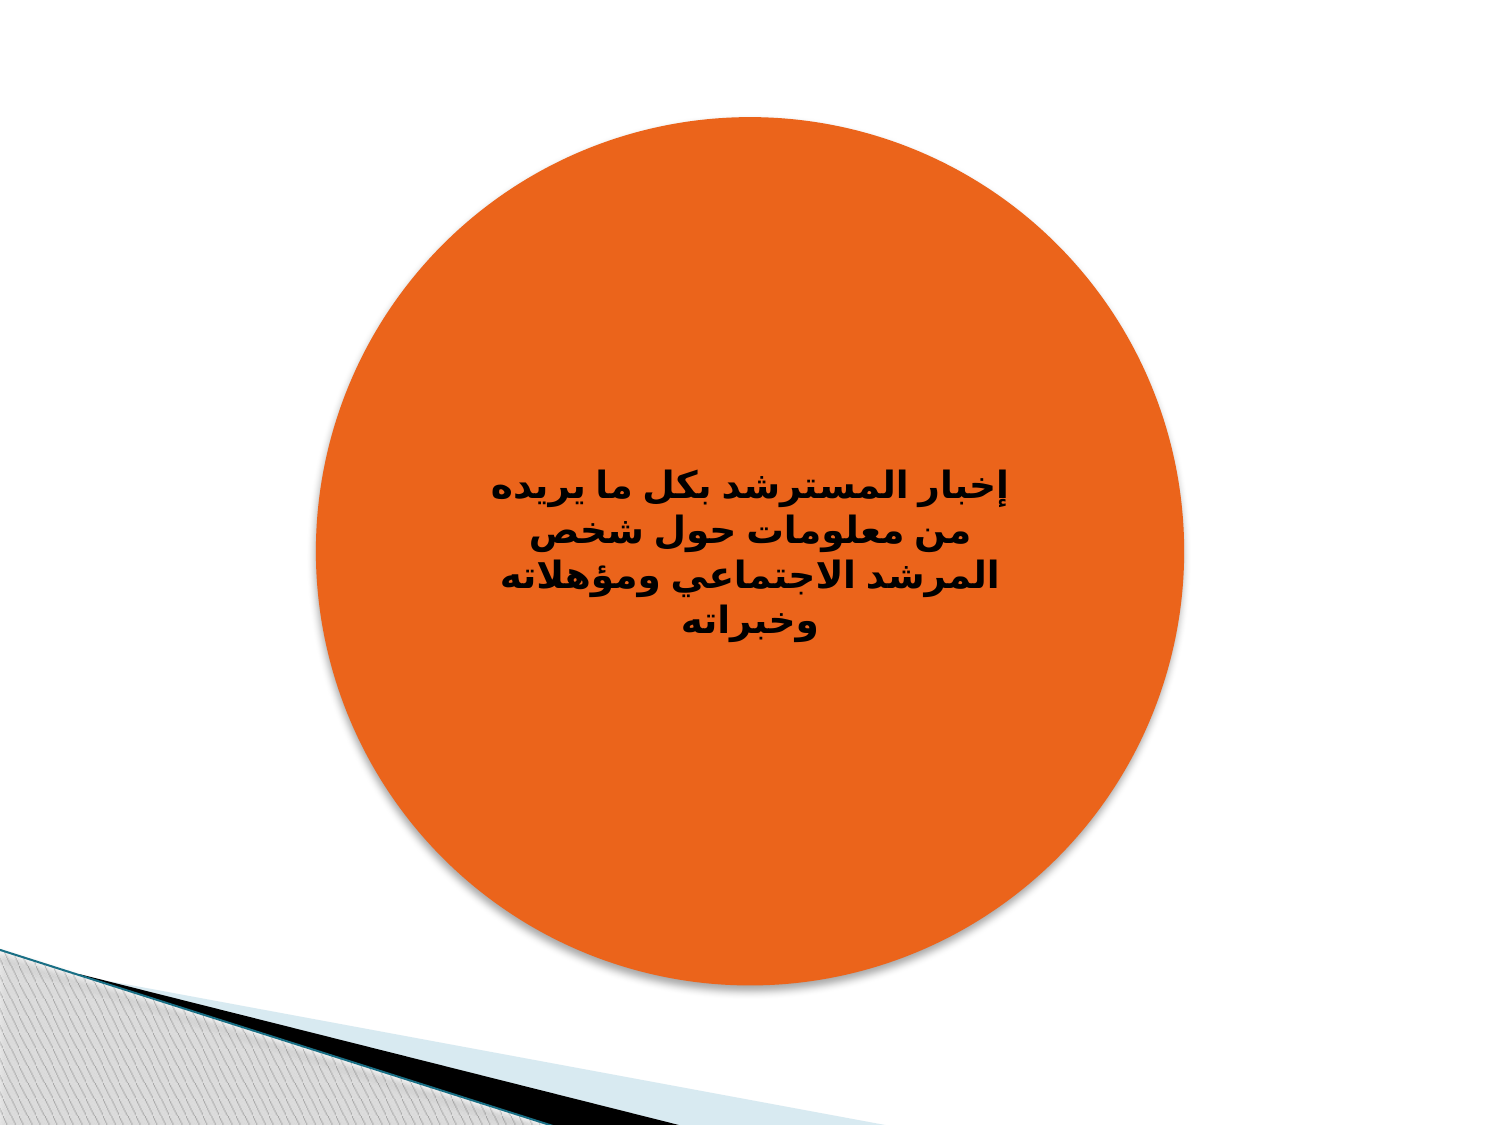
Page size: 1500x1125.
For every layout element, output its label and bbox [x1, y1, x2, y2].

list [74, 116, 1426, 986]
